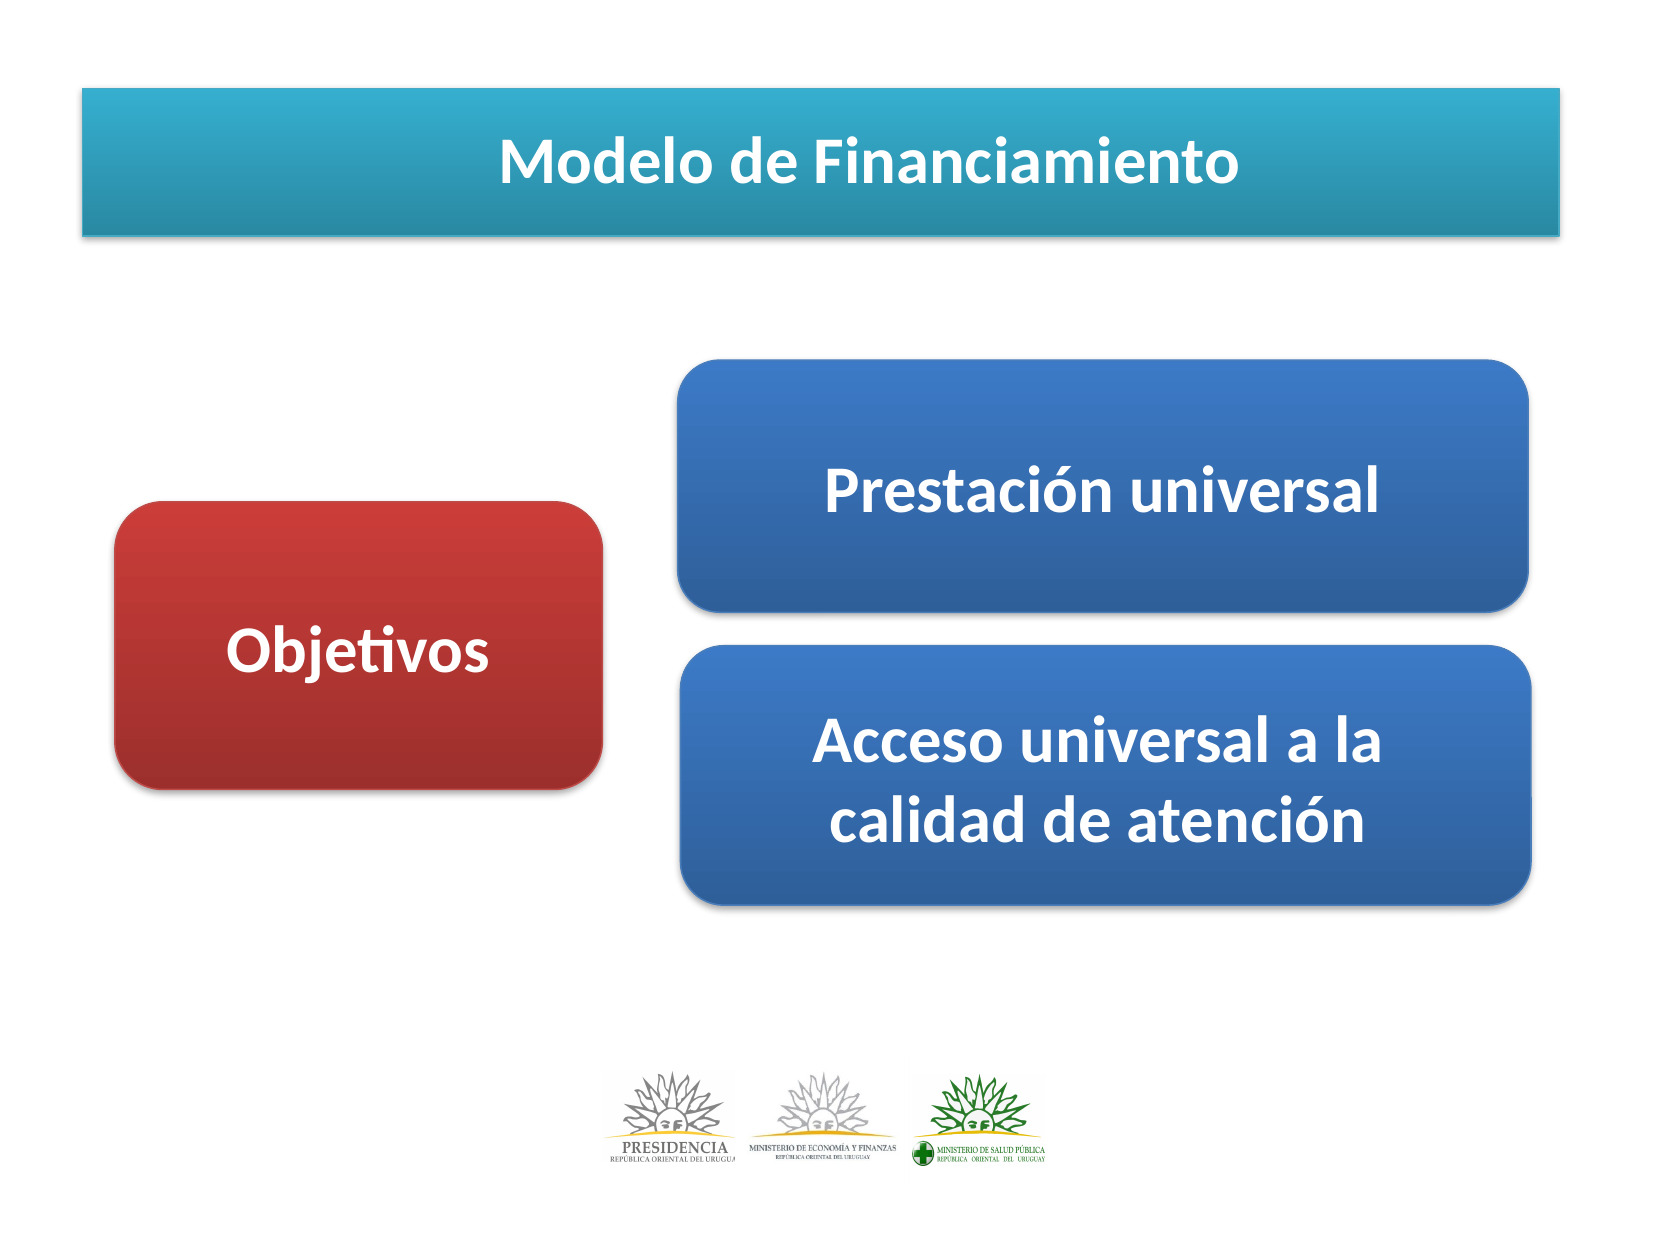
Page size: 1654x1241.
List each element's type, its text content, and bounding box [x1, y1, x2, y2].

text_box Objetivos [114, 501, 604, 791]
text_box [602, 1045, 1045, 1190]
text_box Acceso universal a la calidad de atención [679, 644, 1532, 906]
title Modelo de Financiamiento [82, 88, 1560, 237]
text_box Prestación universal [676, 359, 1529, 614]
